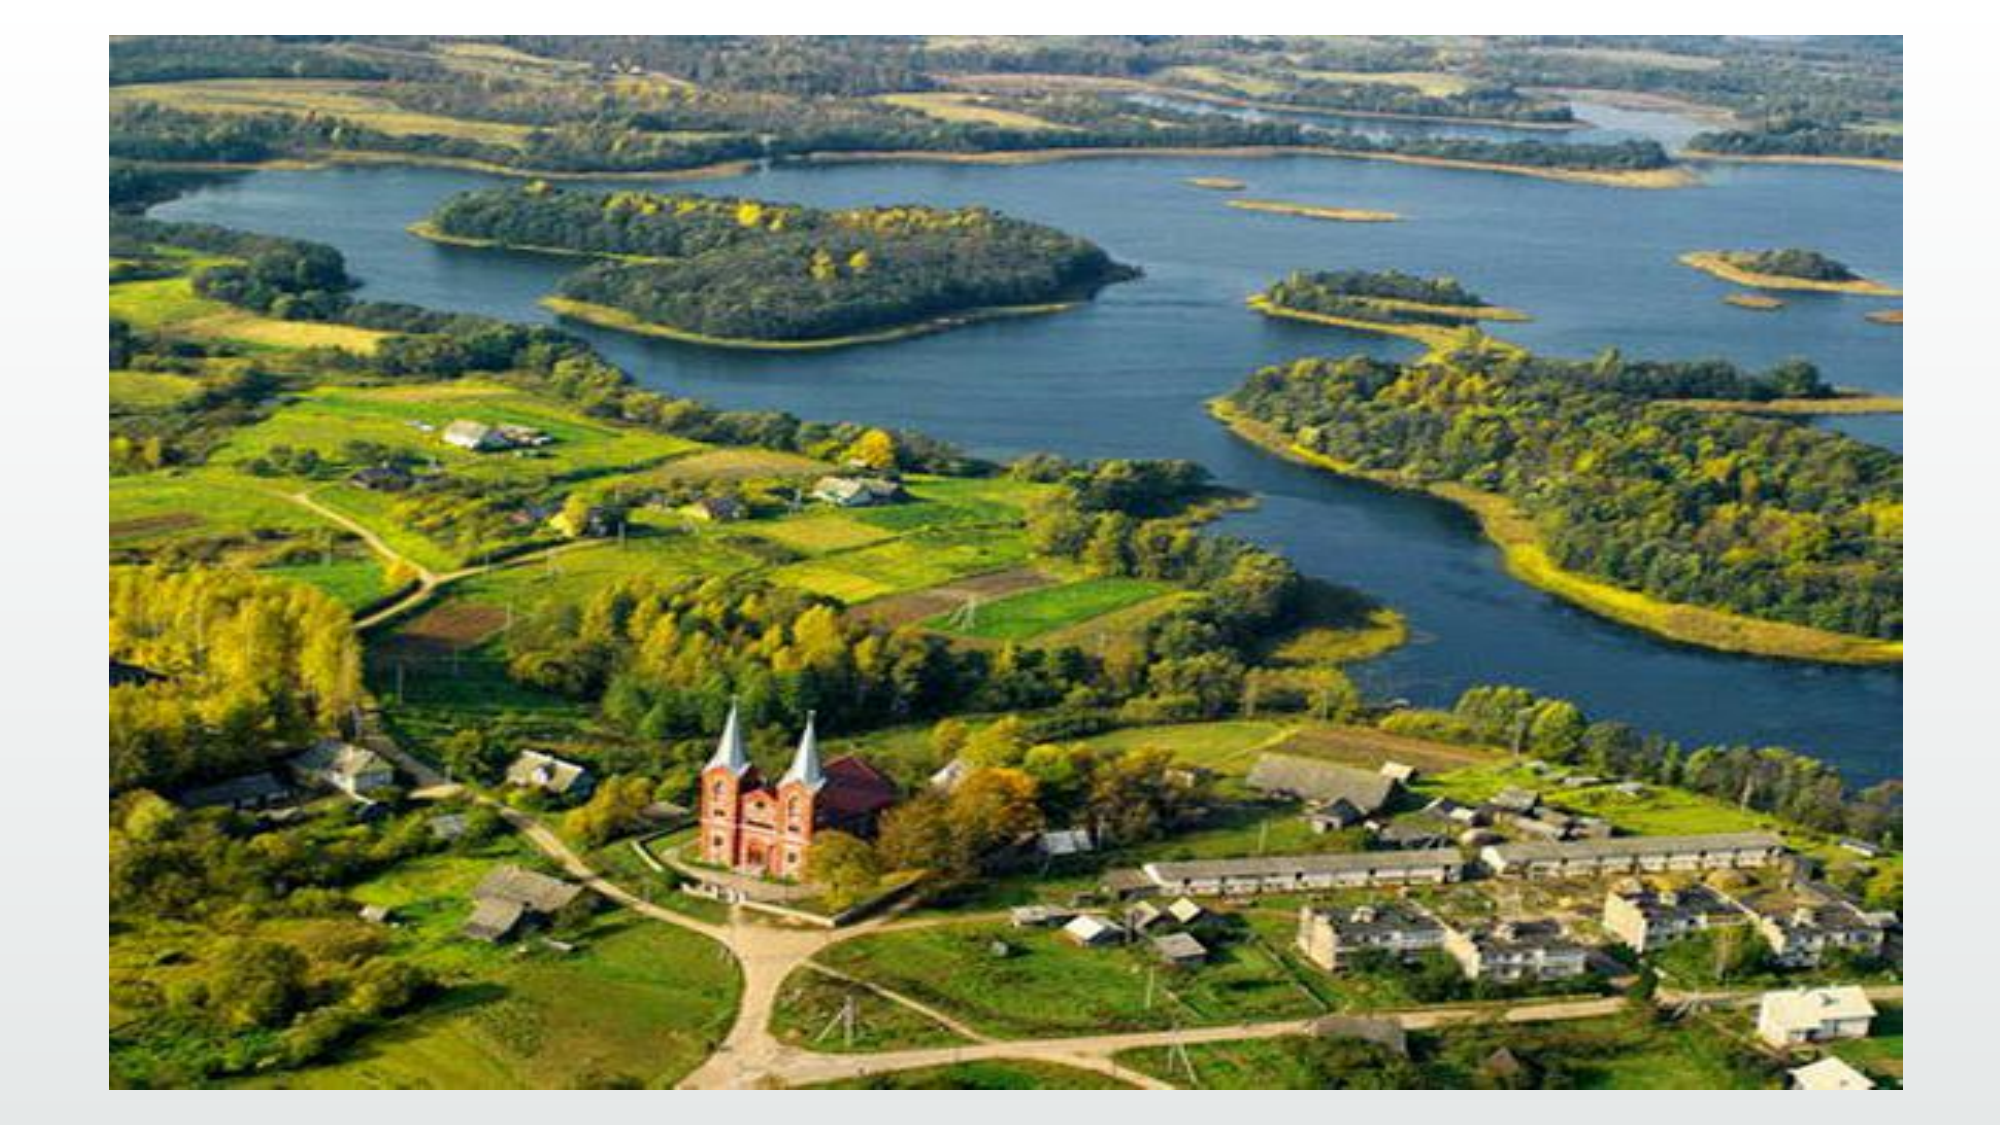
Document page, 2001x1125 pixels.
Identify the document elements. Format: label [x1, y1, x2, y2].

picture [109, 35, 1903, 1090]
